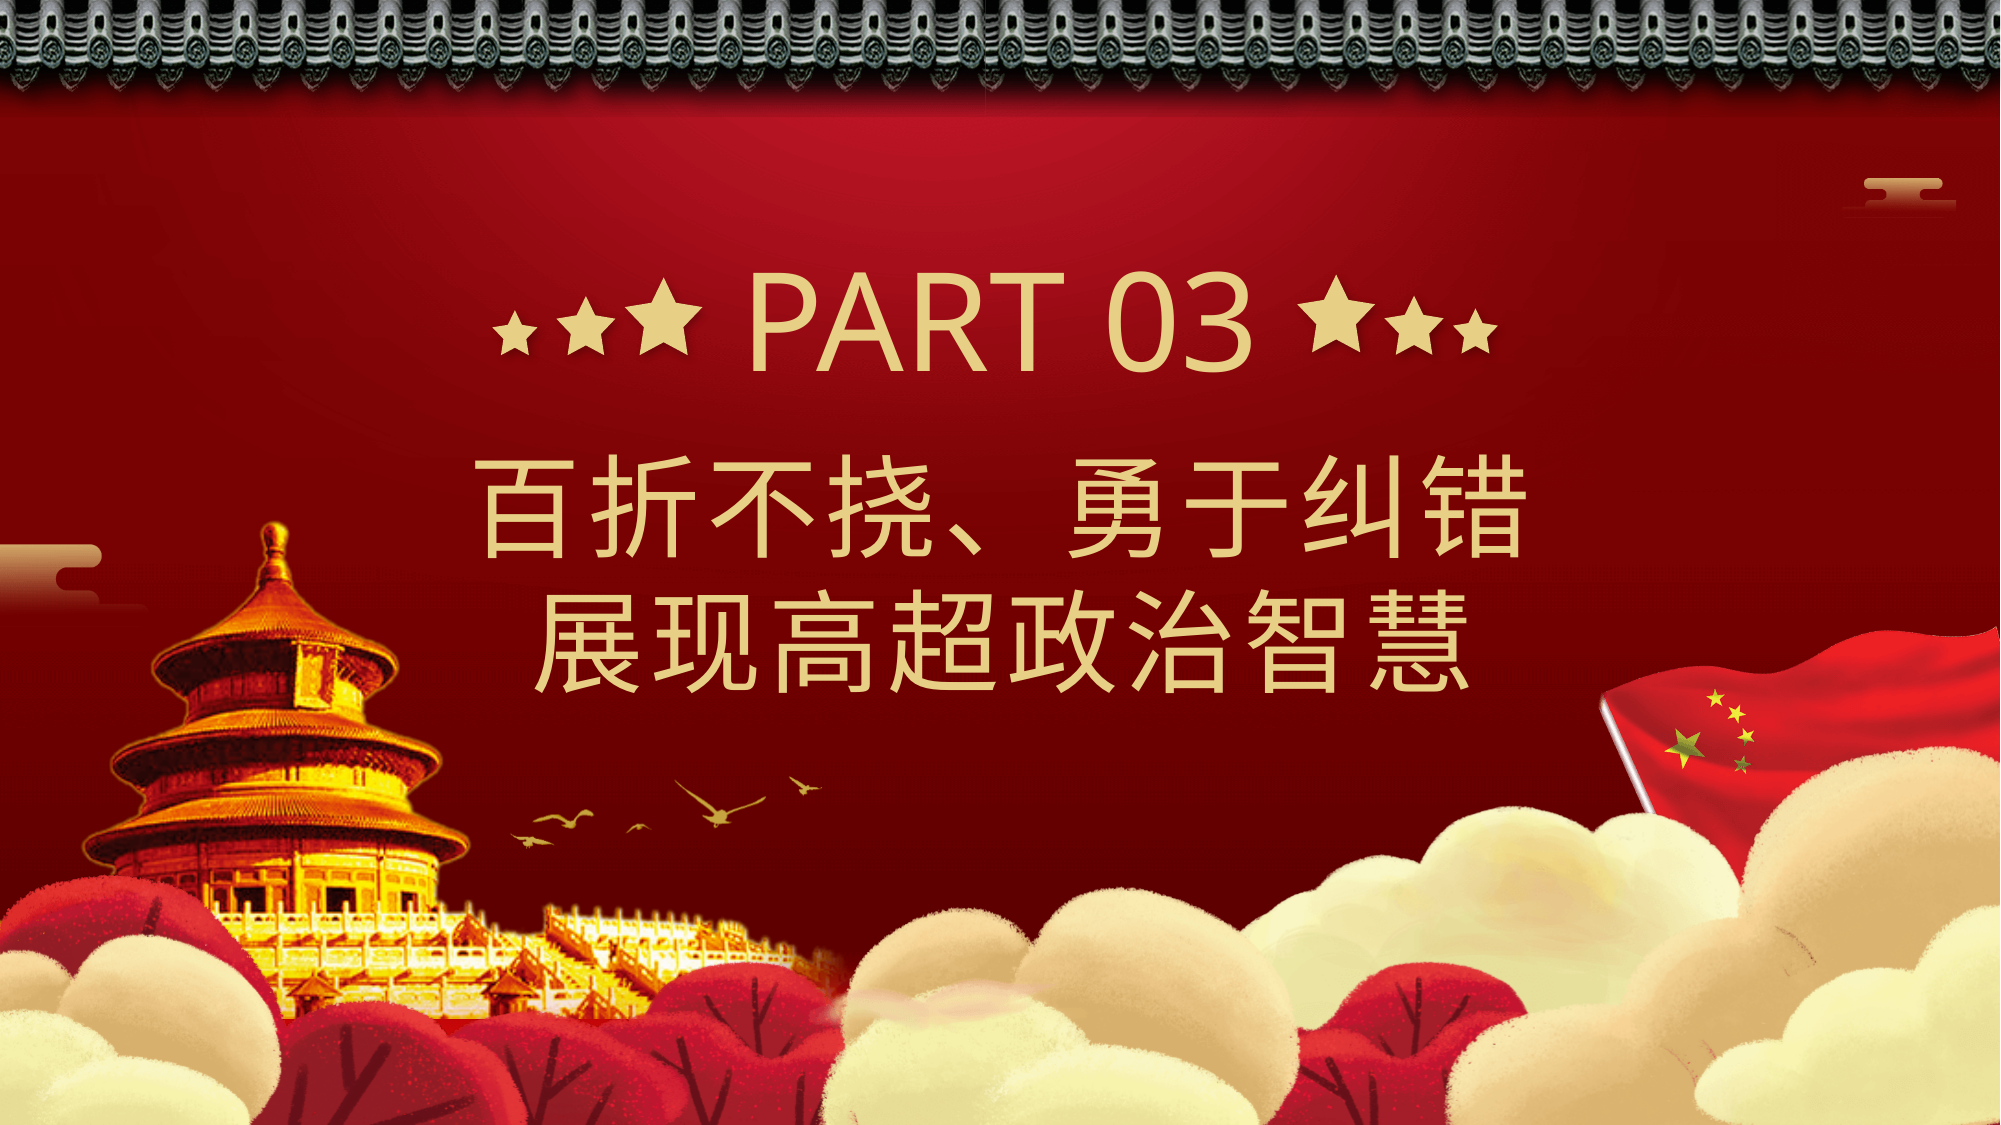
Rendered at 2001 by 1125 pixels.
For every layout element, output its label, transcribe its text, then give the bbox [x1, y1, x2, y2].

text_box PART 03 [725, 226, 1275, 407]
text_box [492, 277, 703, 356]
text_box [1297, 274, 1499, 355]
picture [0, 0, 2001, 1125]
text_box 百折不挠、勇于纠错 展现高超政治智慧 [390, 430, 1616, 715]
